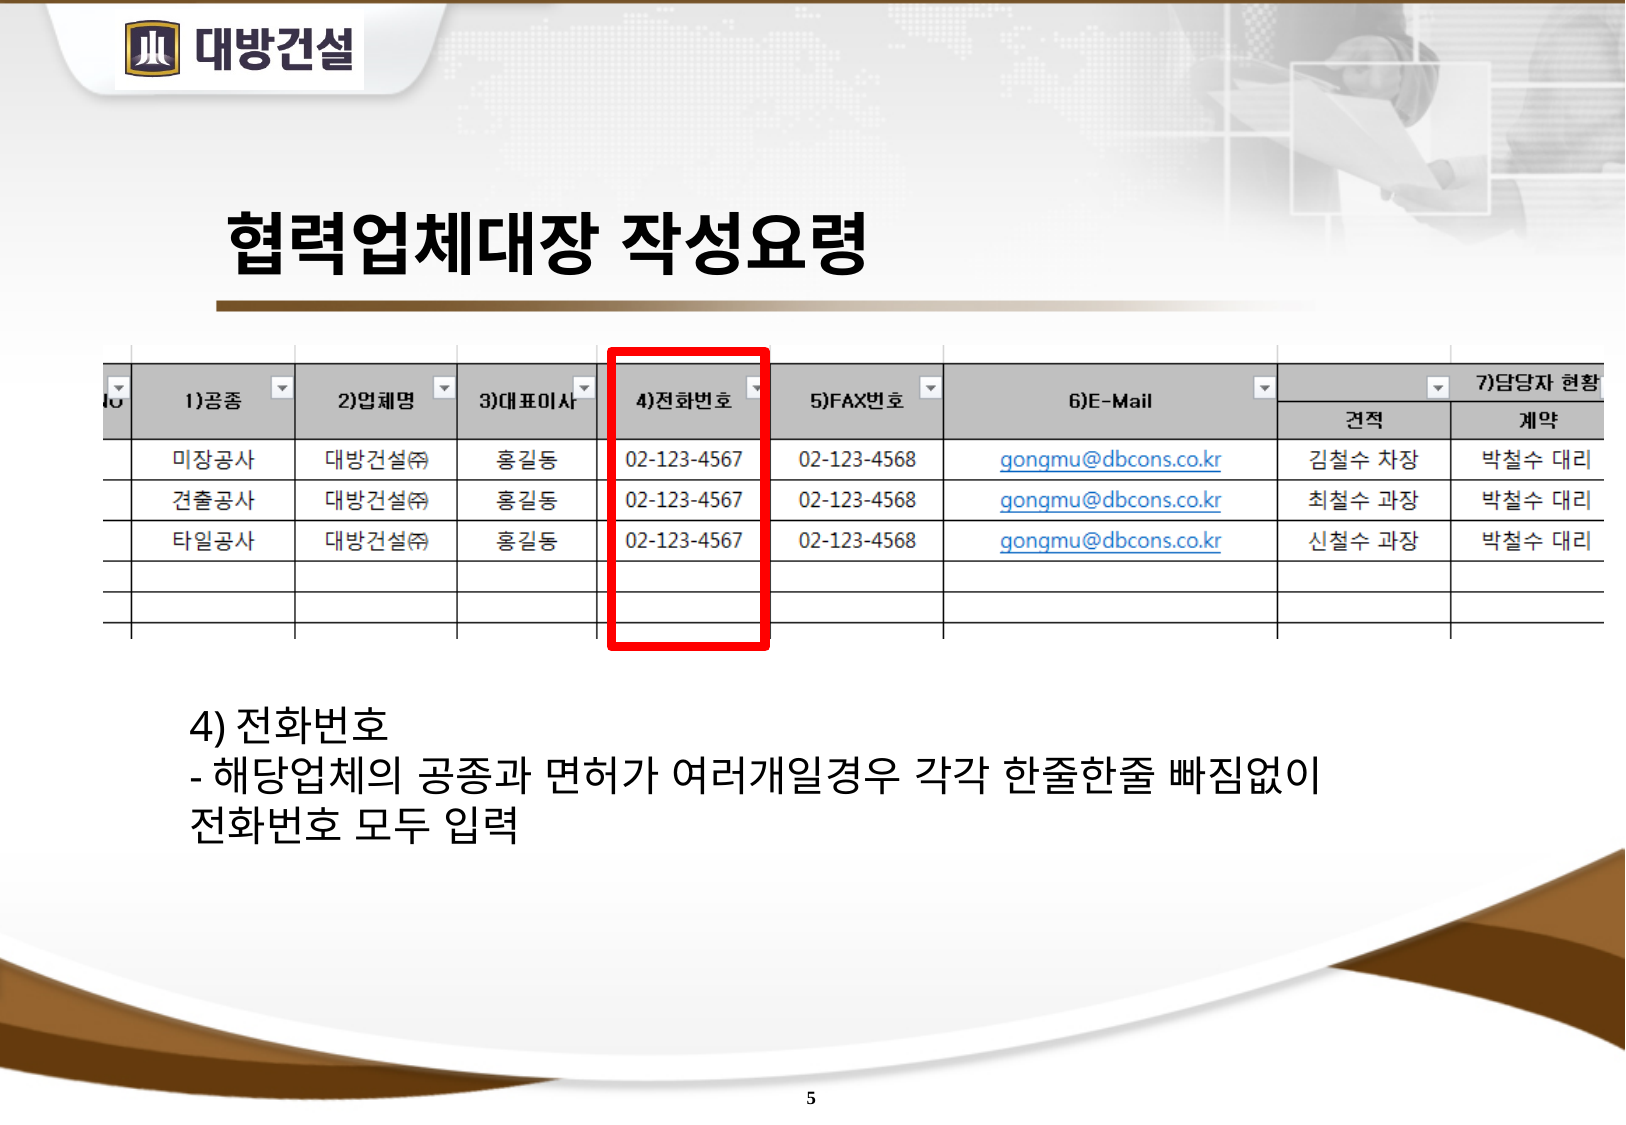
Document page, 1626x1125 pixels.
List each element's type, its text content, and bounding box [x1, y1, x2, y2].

picture [0, 0, 1625, 1125]
text_box 4)전화번호 -해당업체의 공종과 면허가 여러개일경우 각각 한줄한줄 빠짐없이 전화번호 모두 입력 [174, 692, 1486, 908]
title 협력업체대장 작성요령 [209, 160, 1223, 292]
